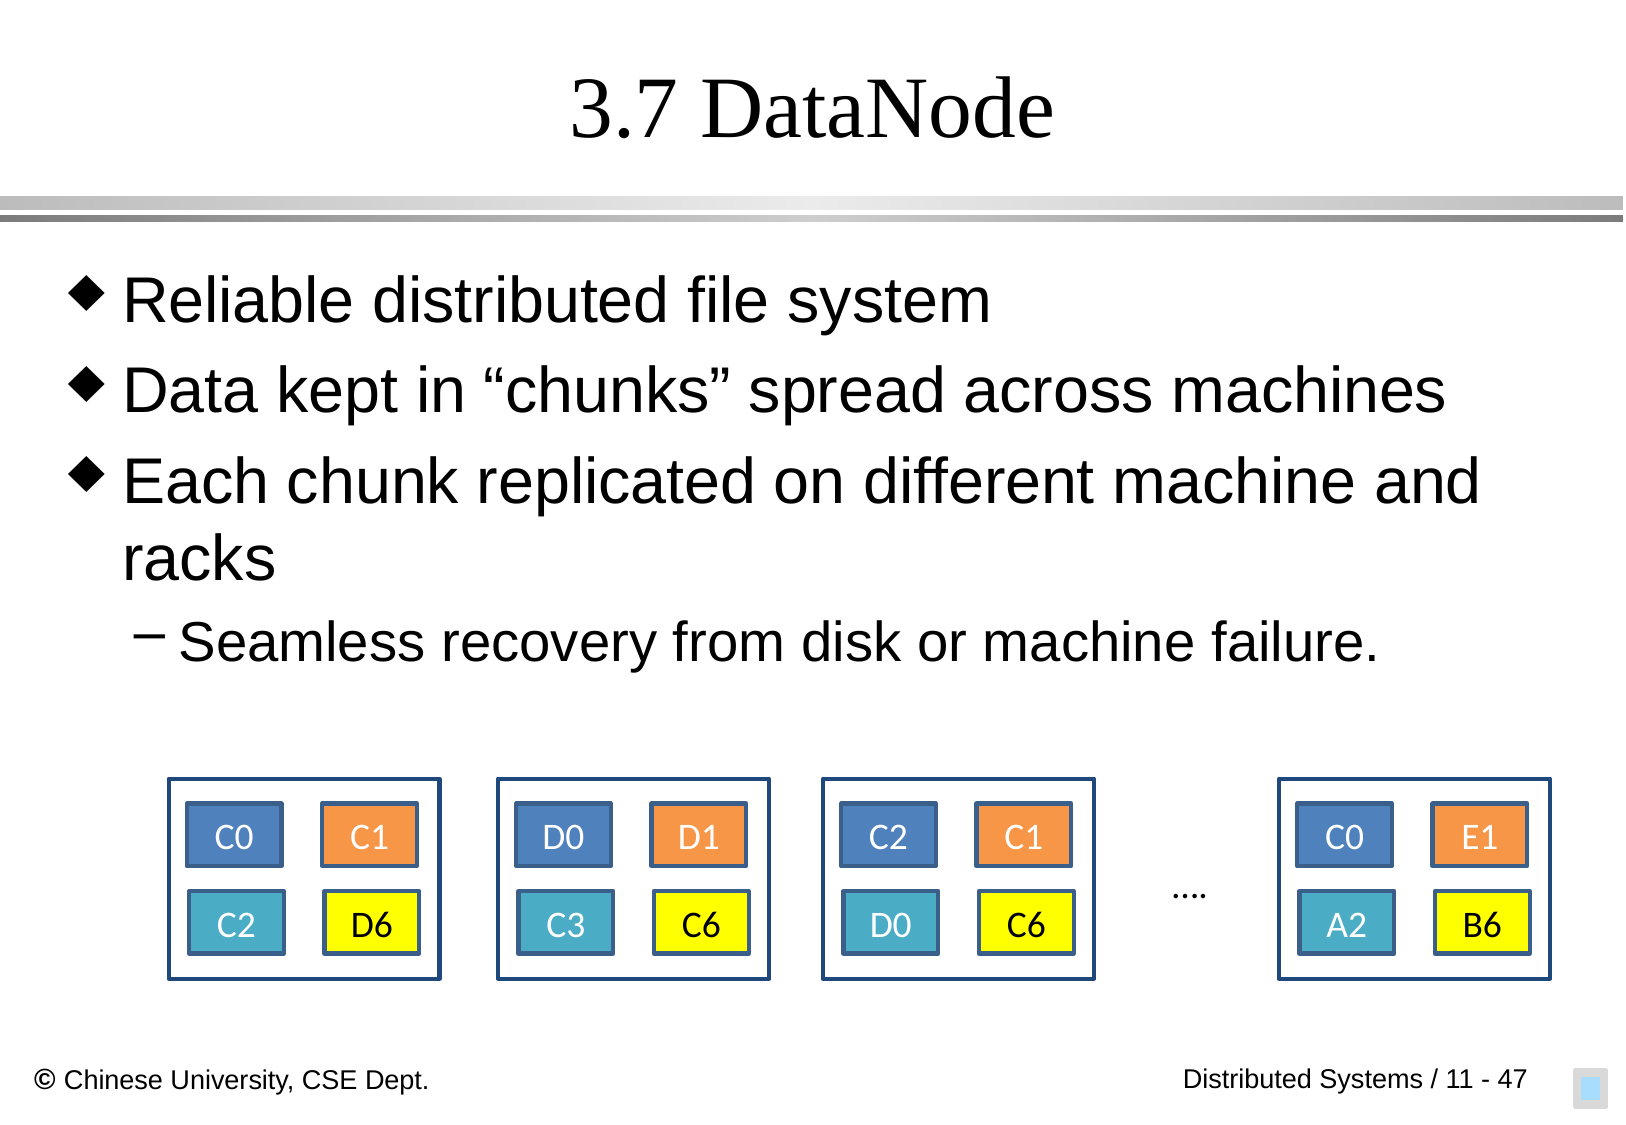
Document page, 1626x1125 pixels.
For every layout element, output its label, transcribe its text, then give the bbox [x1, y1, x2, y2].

text_box C3 [518, 891, 614, 954]
text_box C6 [978, 891, 1074, 954]
text_box D1 [651, 803, 747, 866]
text_box E1 [1432, 803, 1528, 866]
text_box C2 [189, 891, 284, 954]
text_box C1 [976, 803, 1072, 866]
text_box [498, 778, 769, 979]
text_box C0 [1297, 803, 1392, 866]
list Reliable distributed file system Data kept in “chunks” spread across machines Each chunk replicated on different machine and racks Seamless recovery from disk or machine failure. [53, 250, 1565, 1001]
title 3.7 DataNode [50, 62, 1575, 163]
text_box D0 [843, 891, 939, 954]
text_box B6 [1434, 891, 1530, 954]
text_box C2 [841, 803, 936, 866]
text_box …. [1157, 853, 1223, 914]
text_box C0 [186, 803, 282, 866]
text_box [168, 778, 440, 979]
text_box C6 [653, 891, 749, 954]
text_box [1279, 778, 1550, 979]
text_box D6 [324, 891, 420, 954]
text_box A2 [1299, 891, 1395, 954]
text_box C1 [322, 803, 417, 866]
text_box [823, 778, 1094, 979]
text_box D0 [516, 803, 611, 866]
text_box [1575, 1070, 1607, 1107]
